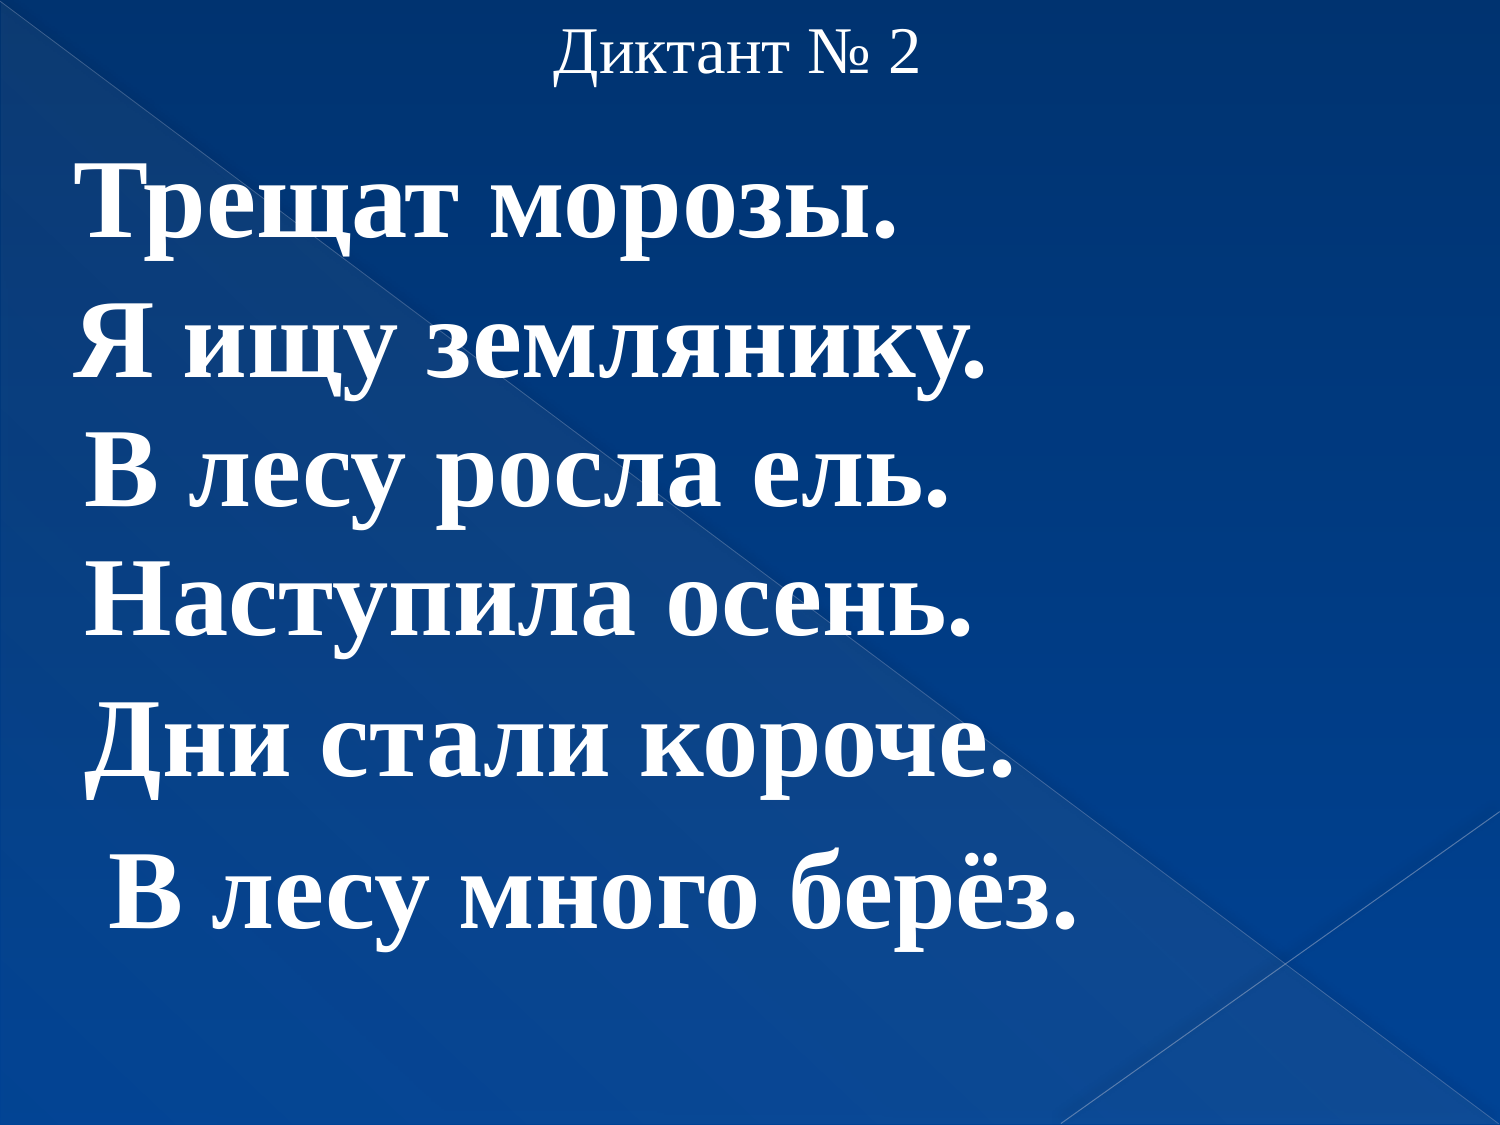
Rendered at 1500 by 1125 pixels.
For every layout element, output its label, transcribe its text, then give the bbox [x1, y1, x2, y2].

text_box Наступила осень. [70, 515, 1289, 666]
text_box В лесу росла ель. [70, 386, 1348, 537]
text_box Я ищу землянику. [58, 257, 1266, 408]
text_box В лесу много берёз. [93, 808, 1418, 959]
text_box Диктант № 2 [539, 0, 950, 95]
text_box Трещат морозы. [58, 117, 1161, 257]
text_box Дни стали короче. [70, 656, 1243, 806]
